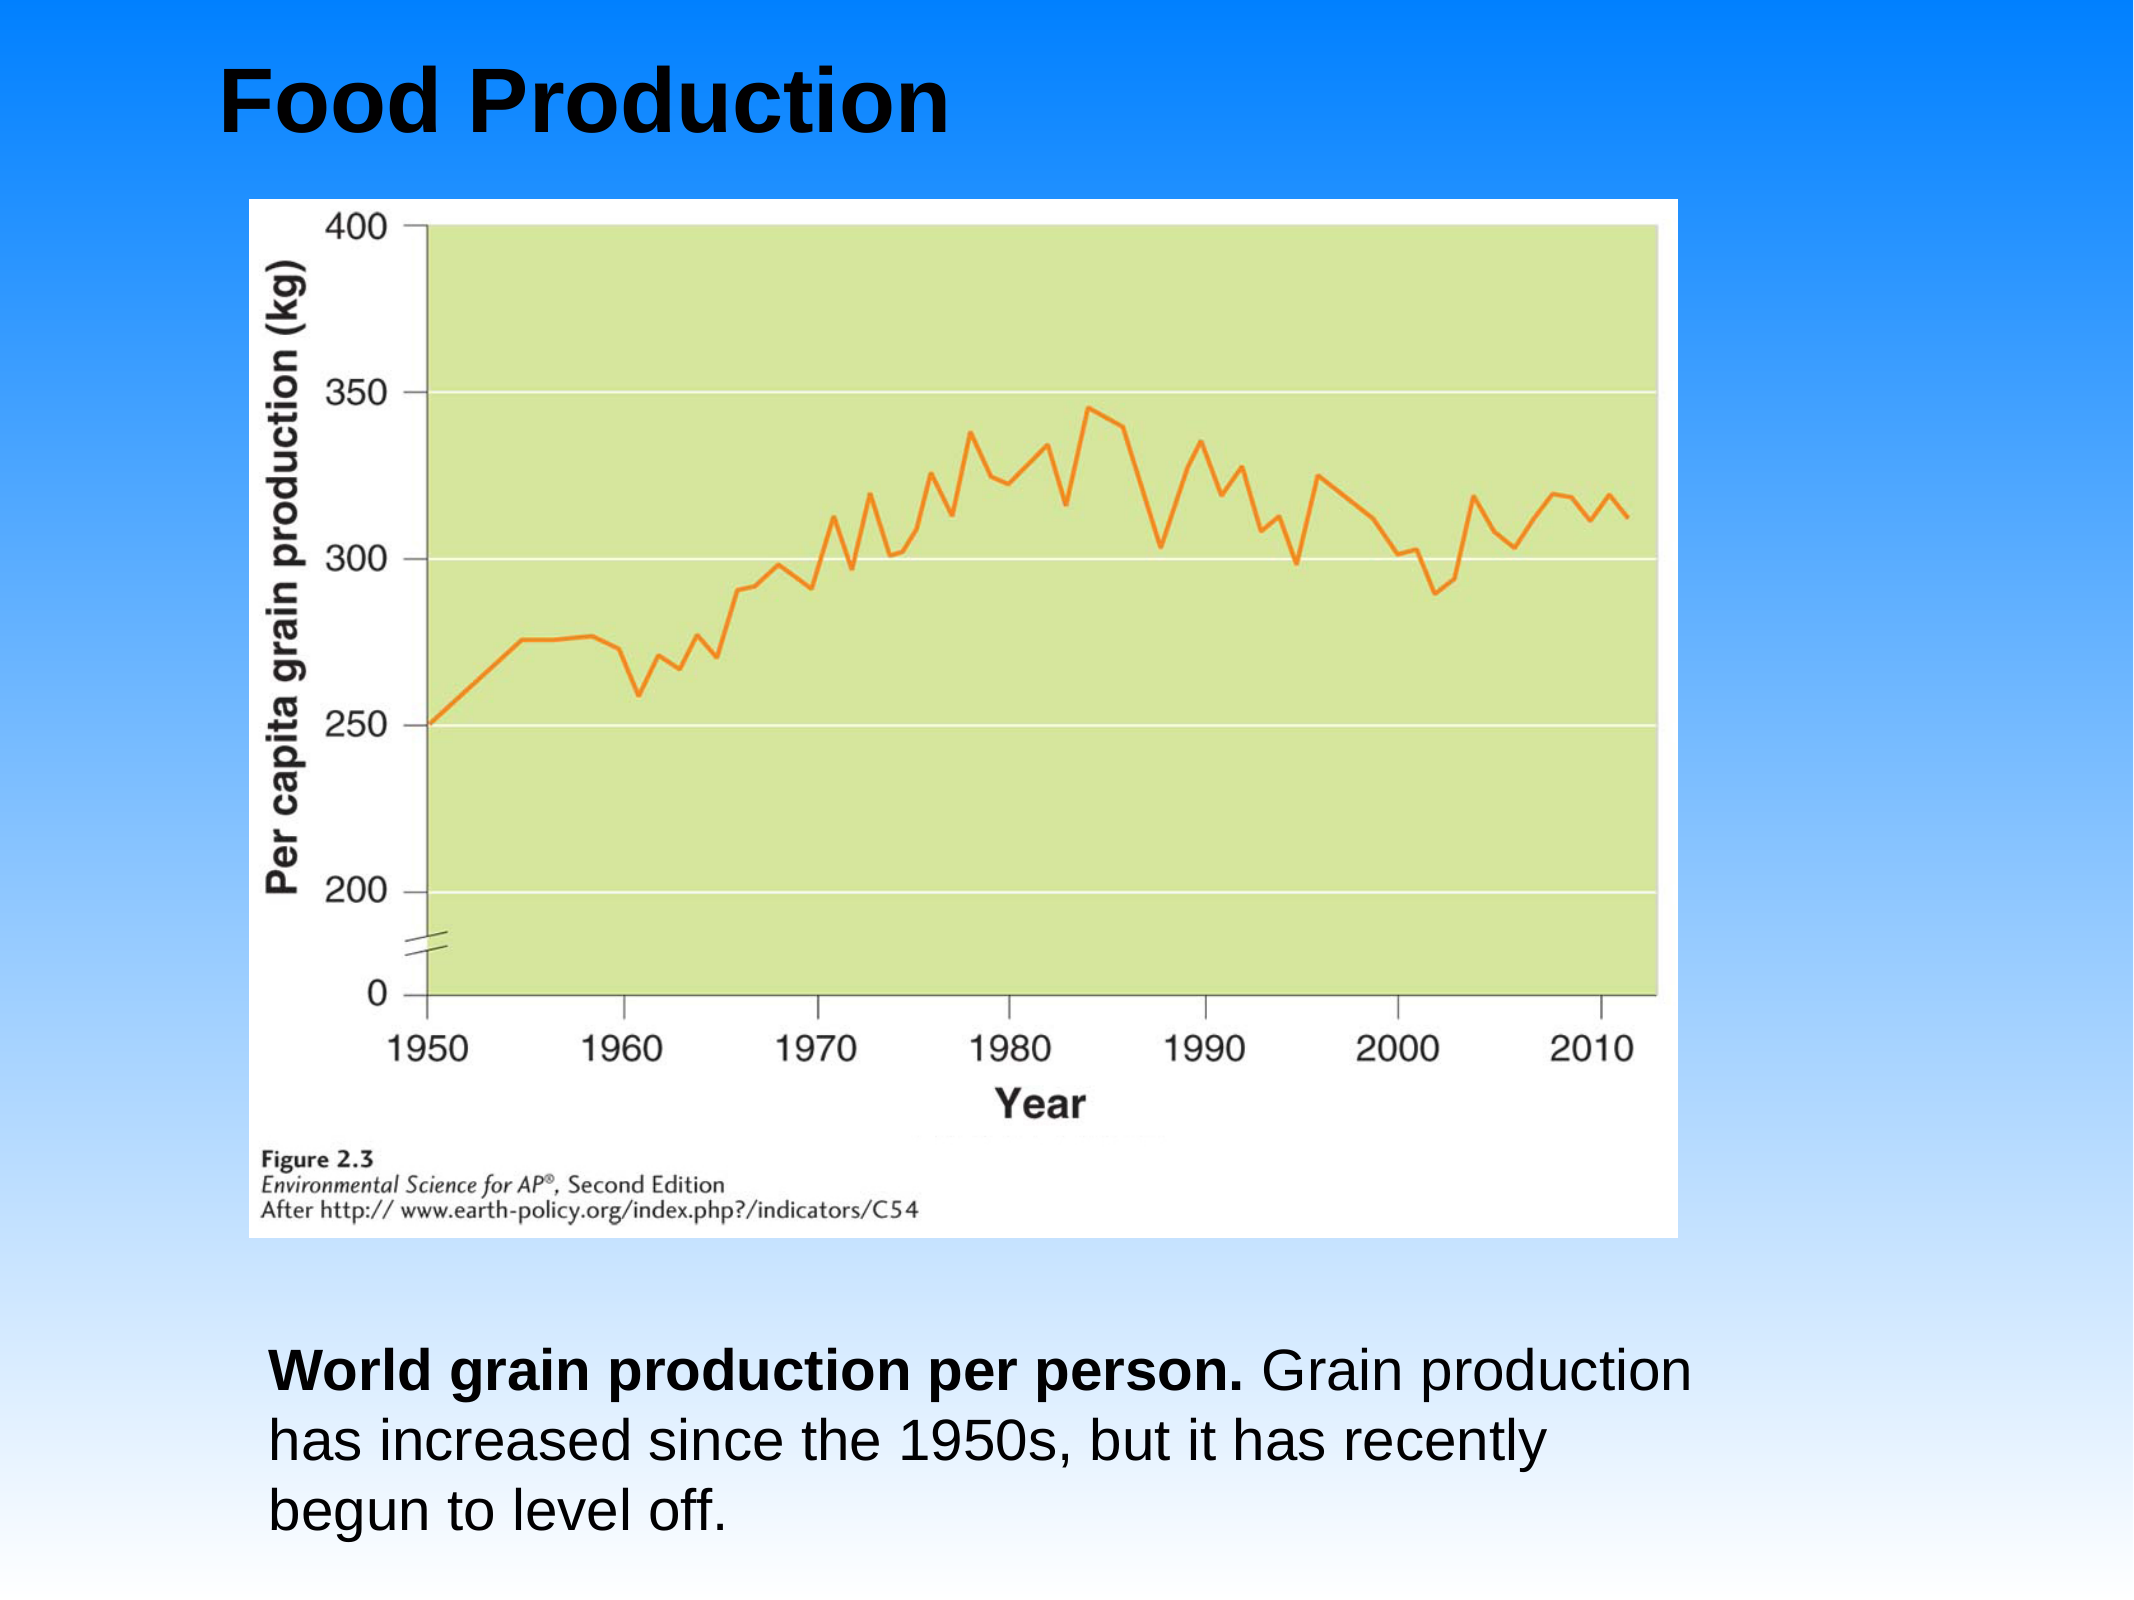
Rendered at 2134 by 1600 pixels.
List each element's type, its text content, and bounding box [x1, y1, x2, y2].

text_box Food Production [204, 33, 1921, 338]
picture [249, 199, 1679, 1238]
text_box World grain production per person. Grain production has increased since the 1950s, but it has recently begun to level off. [254, 1325, 1717, 1550]
